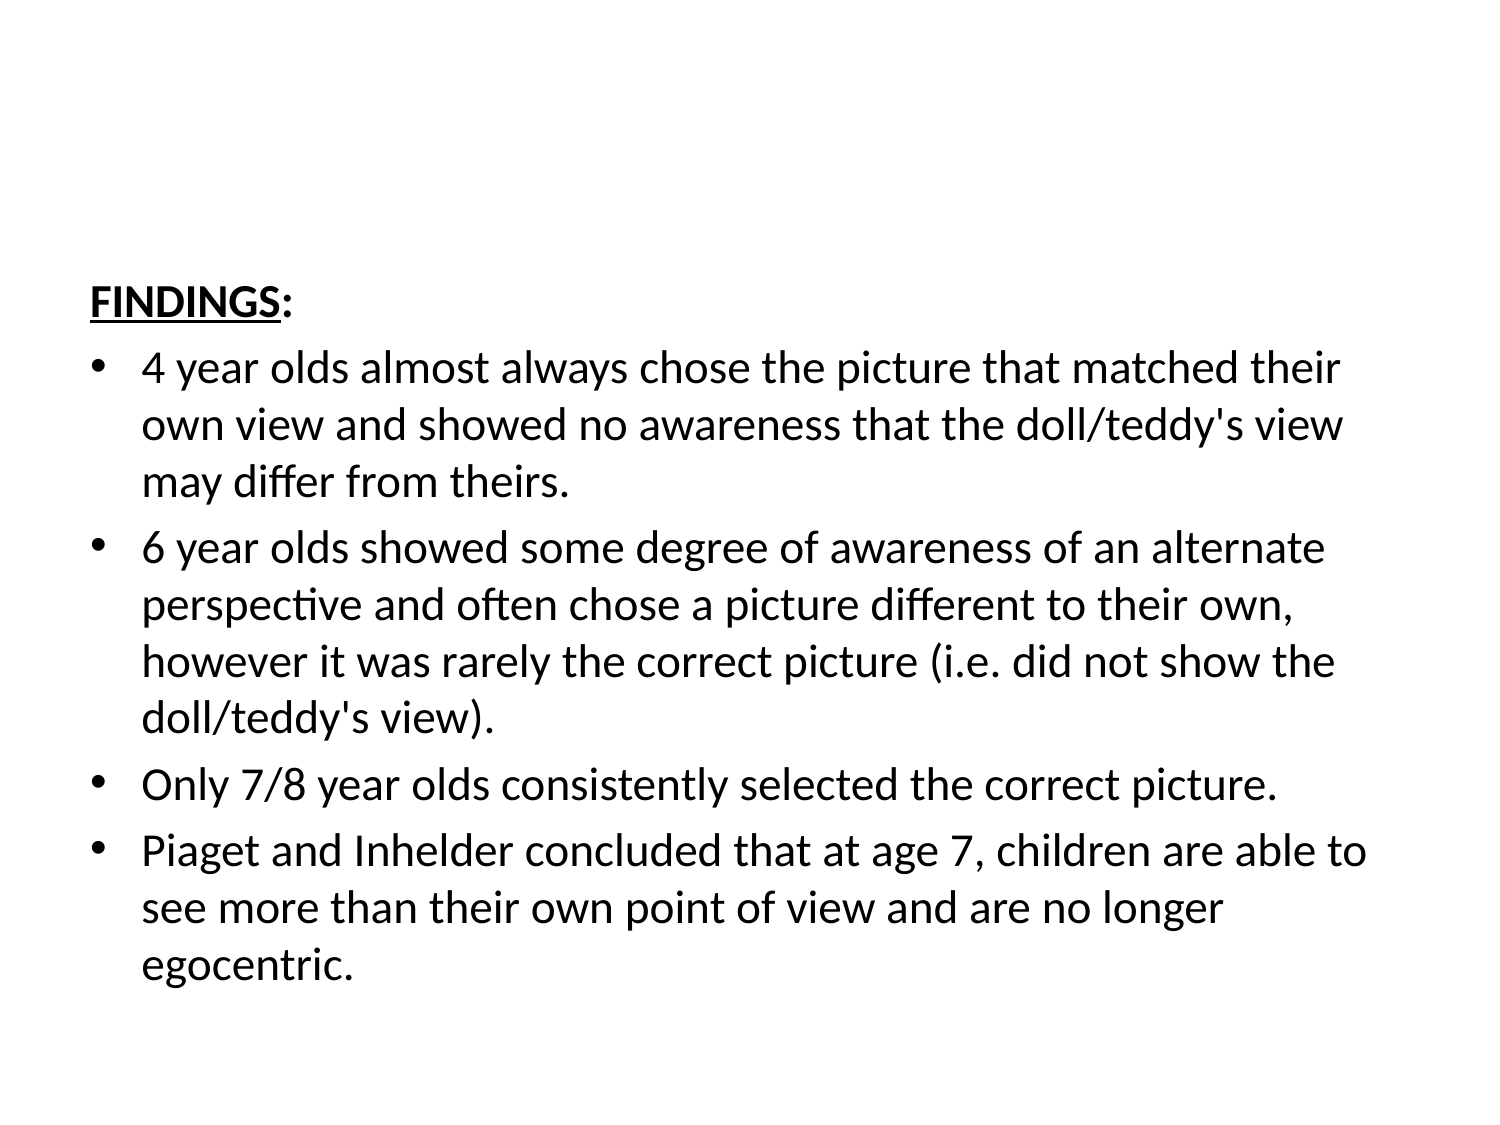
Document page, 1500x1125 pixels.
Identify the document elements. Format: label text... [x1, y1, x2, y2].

list FINDINGS: 4 year olds almost always chose the picture that matched their own view and showed no awareness that the doll/teddy's view may differ from theirs. 6 year olds showed some degree of awareness of an alternate perspective and often chose a picture different to their own, however it was rarely the correct picture (i.e. did not show the doll/teddy's view). Only 7/8 year olds consistently selected the correct picture. Piaget and Inhelder concluded that at age 7, children are able to see more than their own point of view and are no longer egocentric. [75, 262, 1425, 1005]
